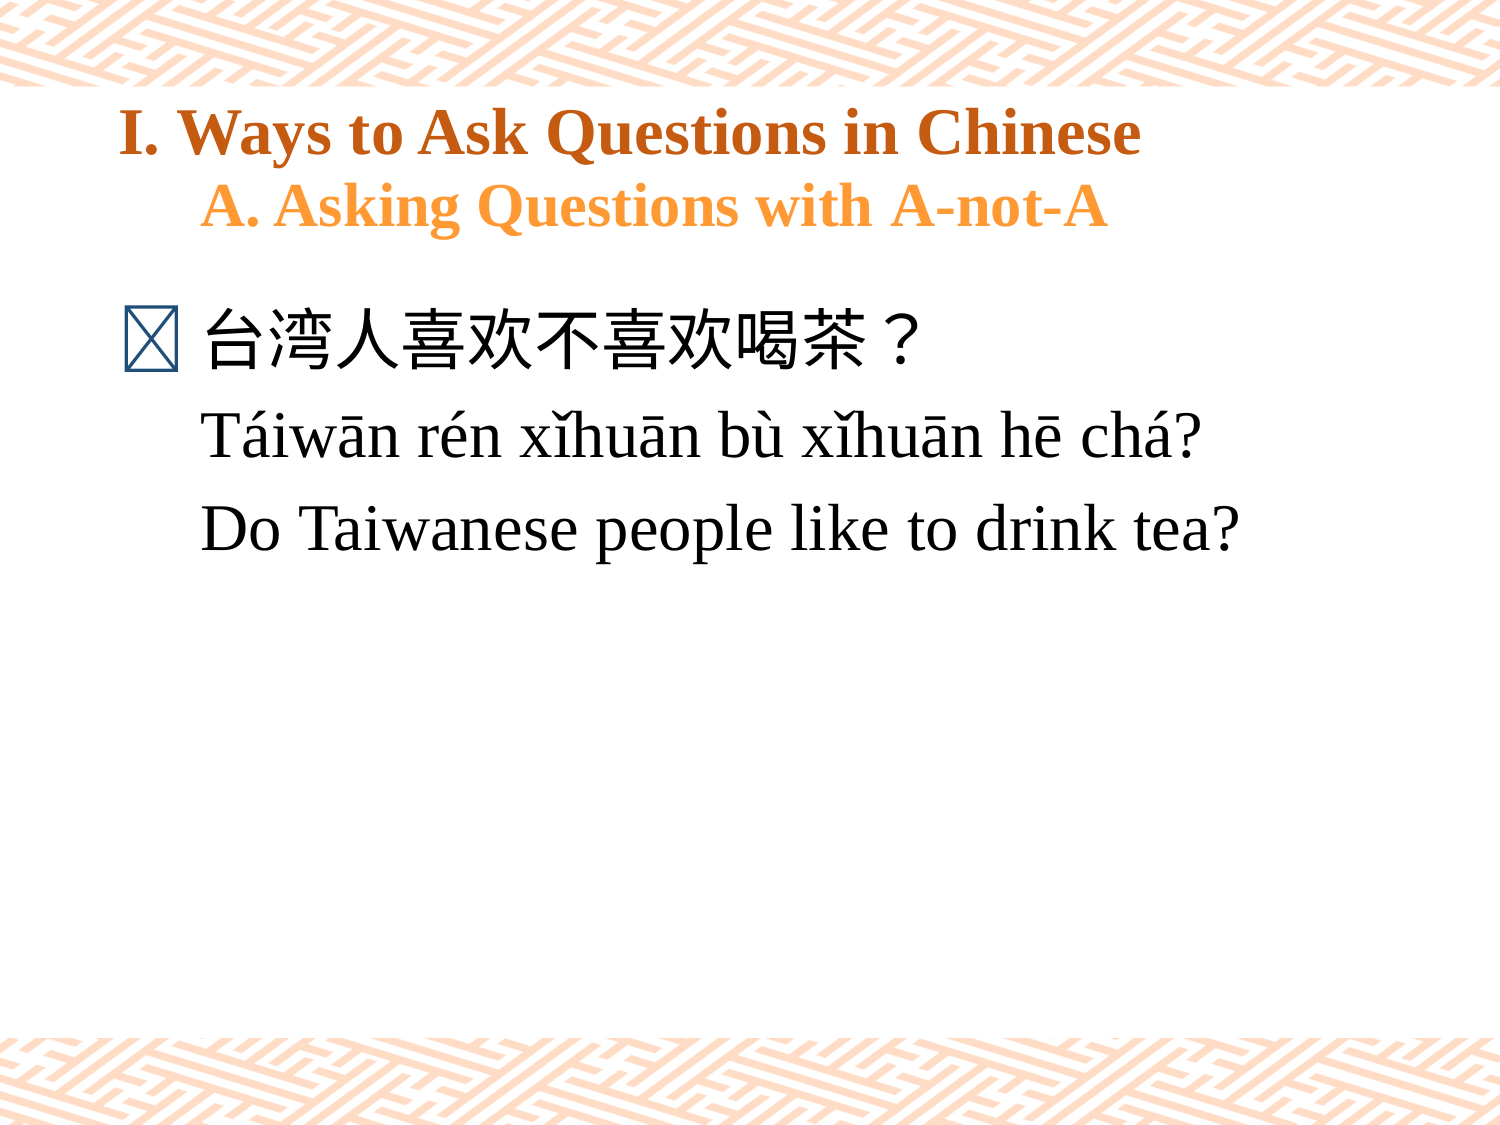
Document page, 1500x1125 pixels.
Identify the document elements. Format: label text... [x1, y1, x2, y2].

list 台湾人喜欢不喜欢喝茶？ Táiwān rén xǐhuān bù xǐhuān hē chá? Do Taiwanese people like to drink tea? [103, 299, 1397, 1014]
picture [0, 0, 1500, 1125]
title I. Ways to Ask Questions in Chinese A. Asking Questions with A-not-A [103, 59, 1397, 278]
